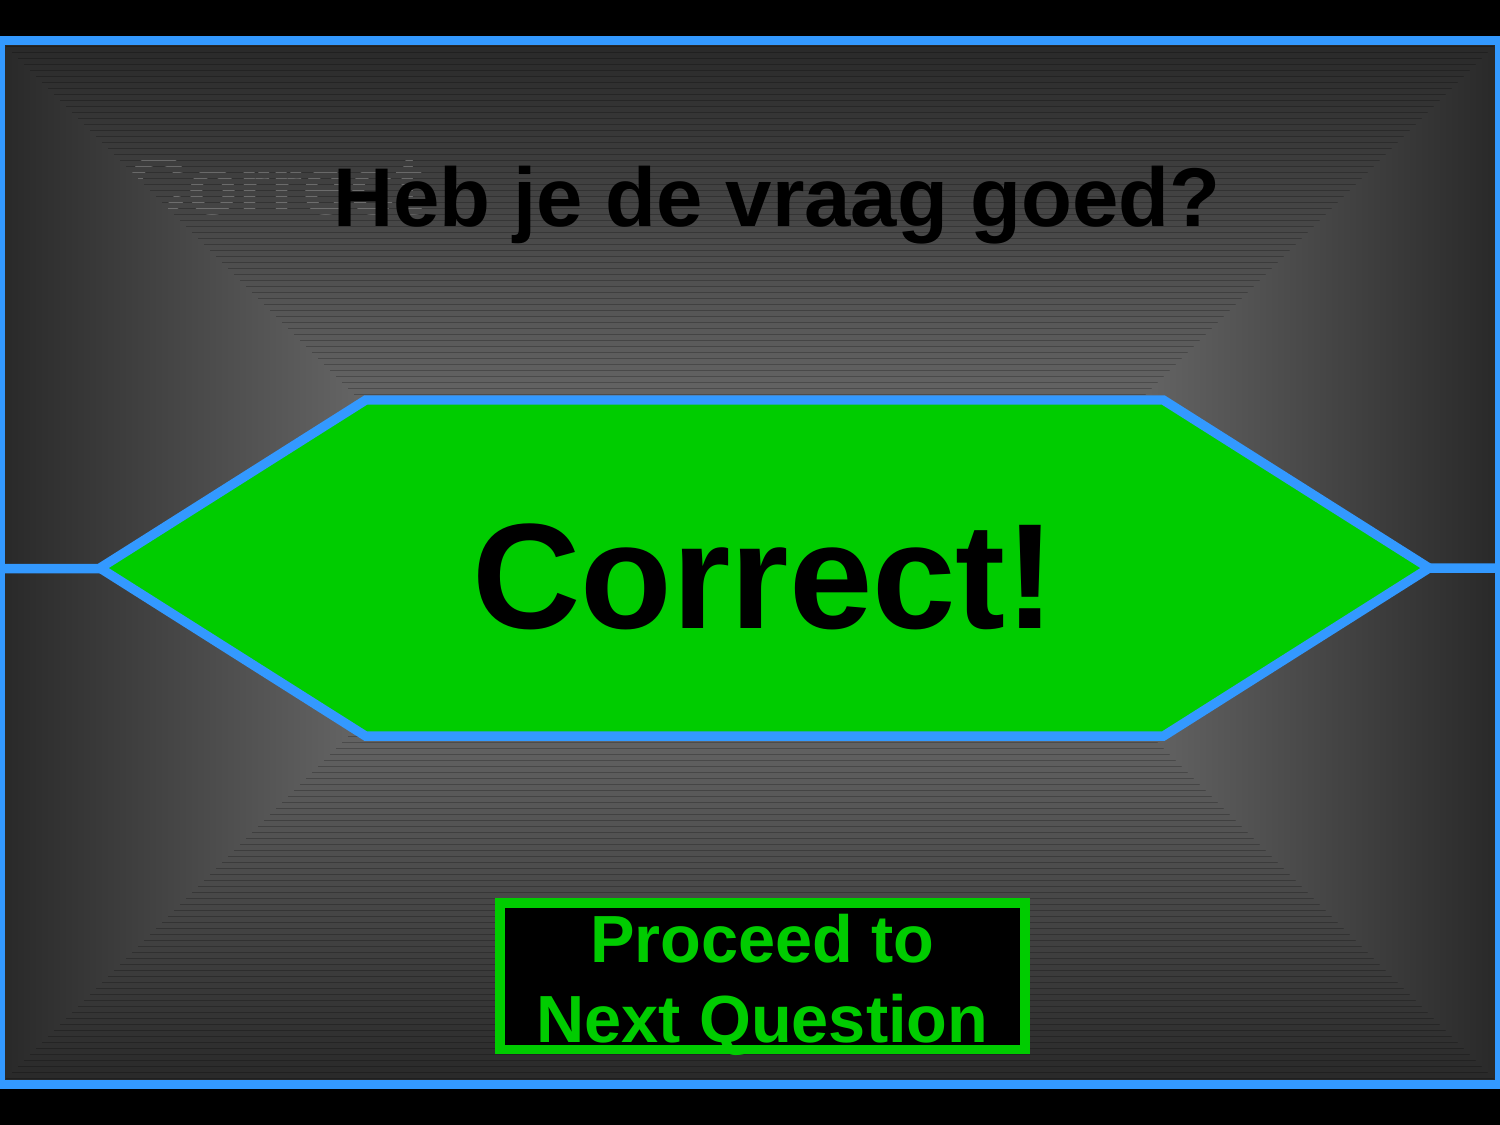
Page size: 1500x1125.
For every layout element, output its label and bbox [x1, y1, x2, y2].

text_box [0, 40, 1500, 1085]
